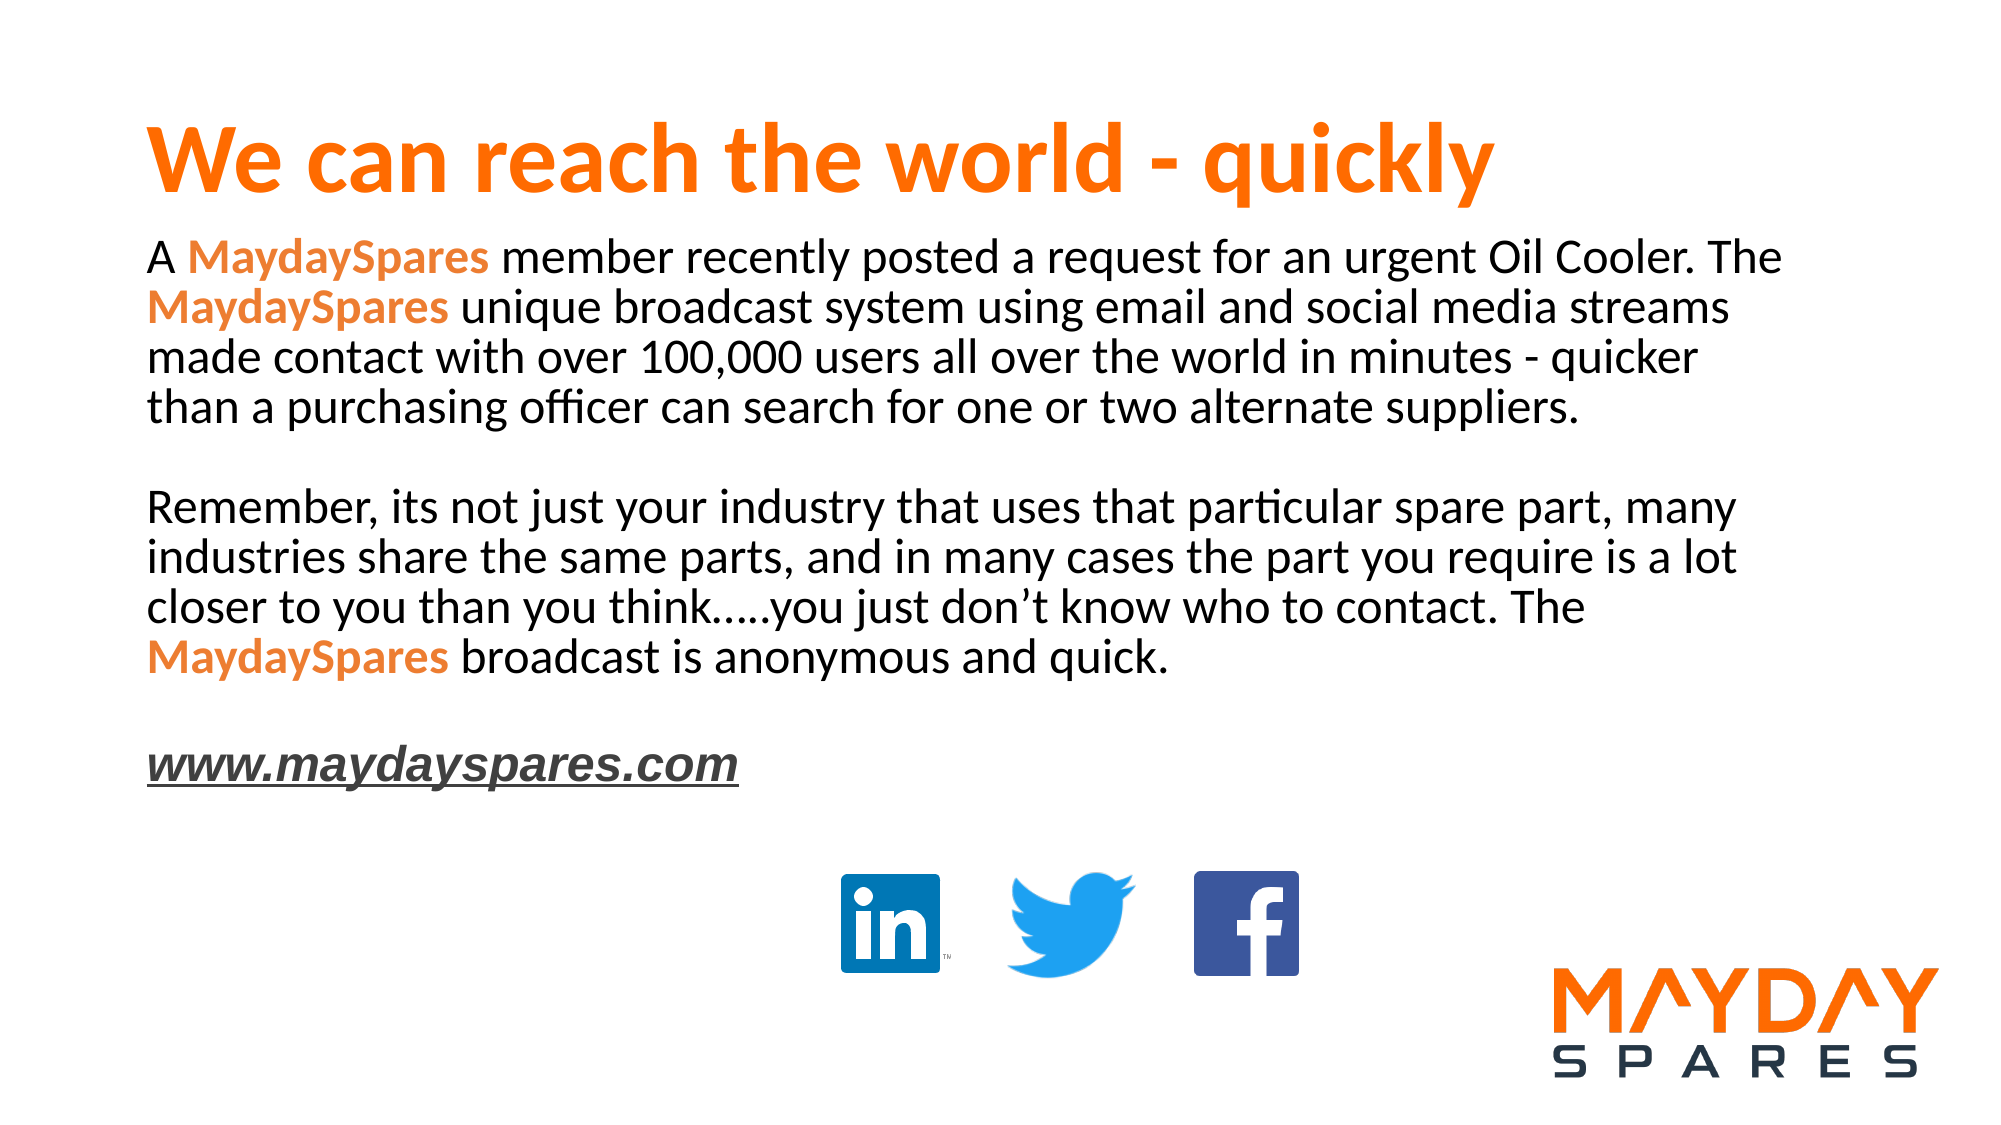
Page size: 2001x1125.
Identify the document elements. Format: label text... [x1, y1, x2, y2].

subtitle We can reach the world - quickly A MaydaySpares member recently posted a request for an urgent Oil Cooler. The MaydaySpares unique broadcast system using email and social media streams made contact with over 100,000 users all over the world in minutes - quicker than a purchasing officer can search for one or two alternate suppliers. Remember, its not just your industry that uses that particular spare part, many industries share the same parts, and in many cases the part you require is a lot closer to you than you think…..you just don’t know who to contact. The MaydaySpares broadcast is anonymous and quick. www.maydayspares.com [131, 113, 1807, 991]
picture [881, 911, 925, 958]
picture [1552, 967, 1939, 1078]
picture [857, 912, 870, 958]
picture [1194, 871, 1299, 976]
picture [1007, 862, 1136, 991]
picture [939, 874, 951, 973]
picture [855, 888, 872, 905]
